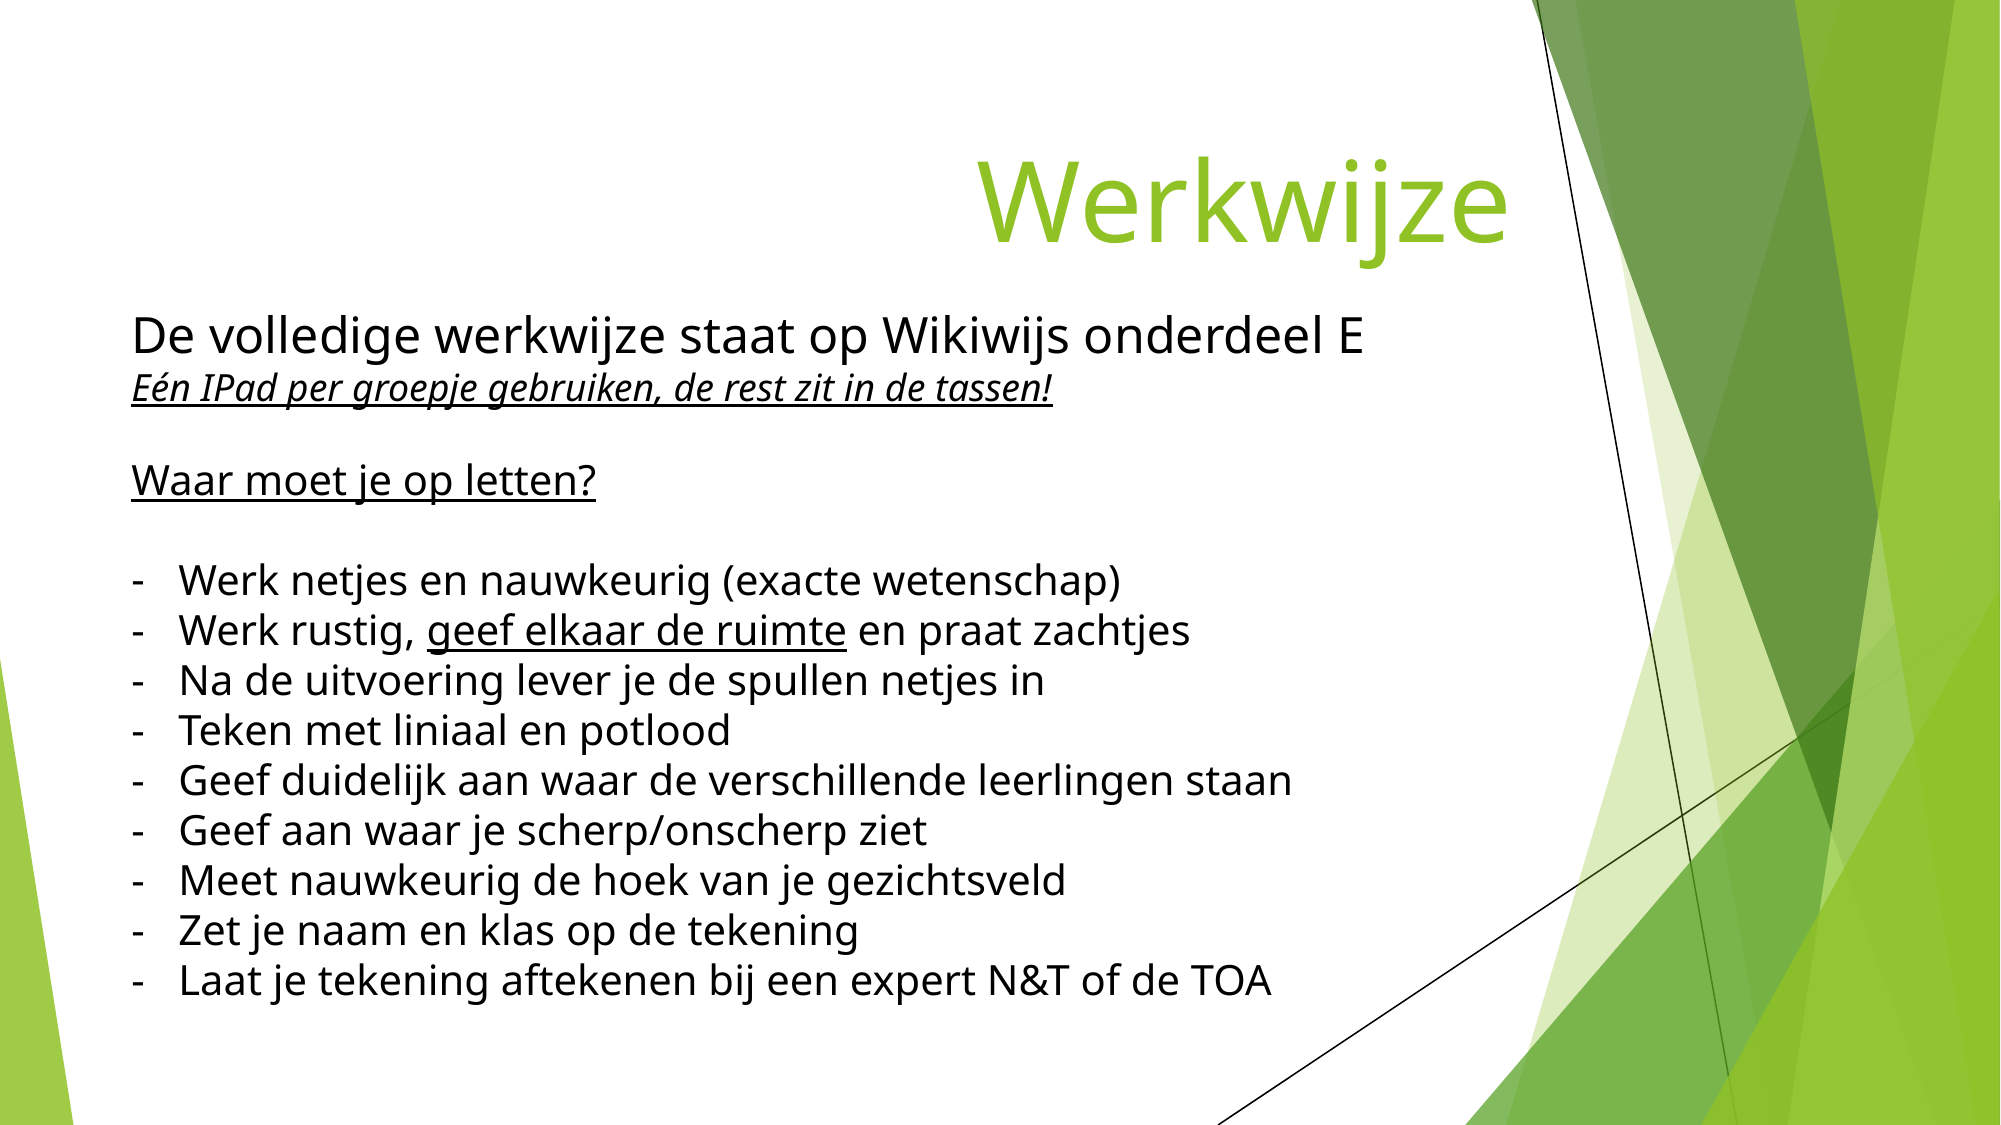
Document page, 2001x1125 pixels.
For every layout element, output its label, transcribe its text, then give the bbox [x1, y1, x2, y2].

text_box De volledige werkwijze staat op Wikiwijs onderdeel E Eén IPad per groepje gebruiken, de rest zit in de tassen! Waar moet je op letten? Werk netjes en nauwkeurig (exacte wetenschap) Werk rustig, geef elkaar de ruimte en praat zachtjes Na de uitvoering lever je de spullen netjes in Teken met liniaal en potlood Geef duidelijk aan waar de verschillende leerlingen staan Geef aan waar je scherp/onscherp ziet Meet nauwkeurig de hoek van je gezichtsveld Zet je naam en klas op de tekening Laat je tekening aftekenen bij een expert N&T of de TOA [116, 296, 1548, 1031]
title Werkwijze [252, 113, 1528, 273]
